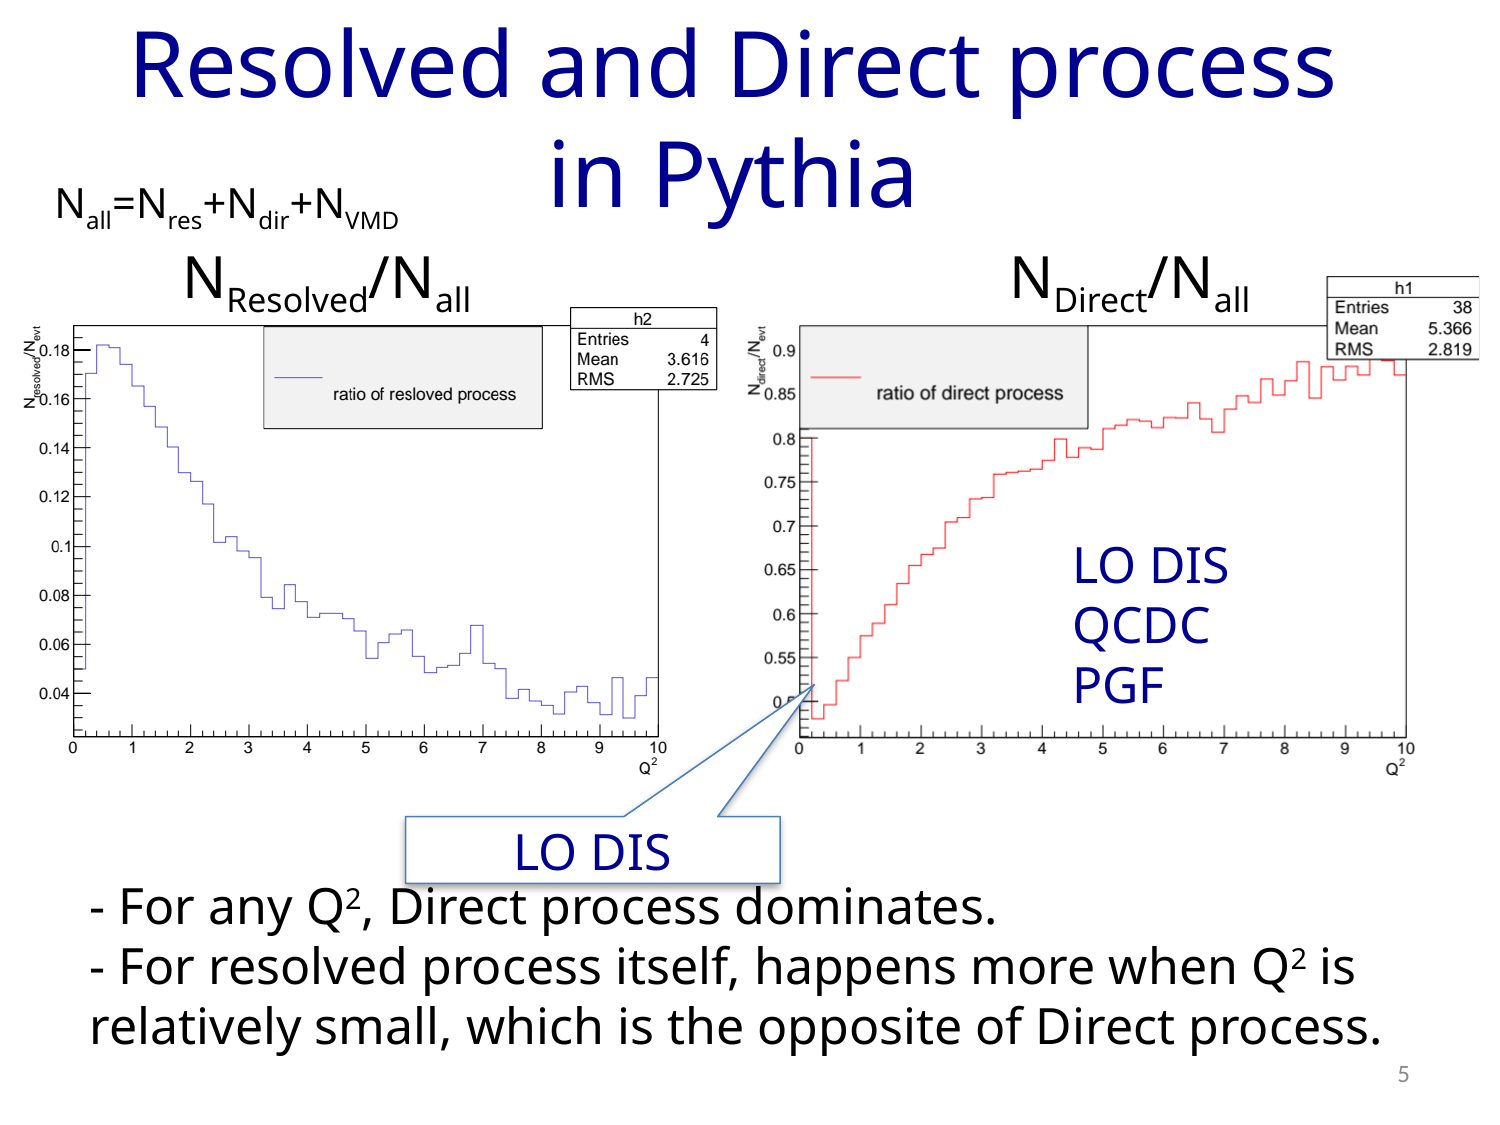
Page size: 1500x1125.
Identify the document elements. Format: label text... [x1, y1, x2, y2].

text_box LO DIS [404, 795, 781, 885]
title Resolved and Direct process in Pythia [0, 0, 1467, 233]
text_box - For any Q2, Direct process dominates. - For resolved process itself, happens more when Q2 is relatively small, which is the opposite of Direct process. [74, 867, 1467, 1108]
text_box Nall=Nres+Ndir+NVMD [39, 169, 552, 242]
picture [0, 275, 1480, 787]
text_box NDirect/Nall [994, 232, 1311, 273]
text_box NResolved/Nall [167, 242, 521, 273]
